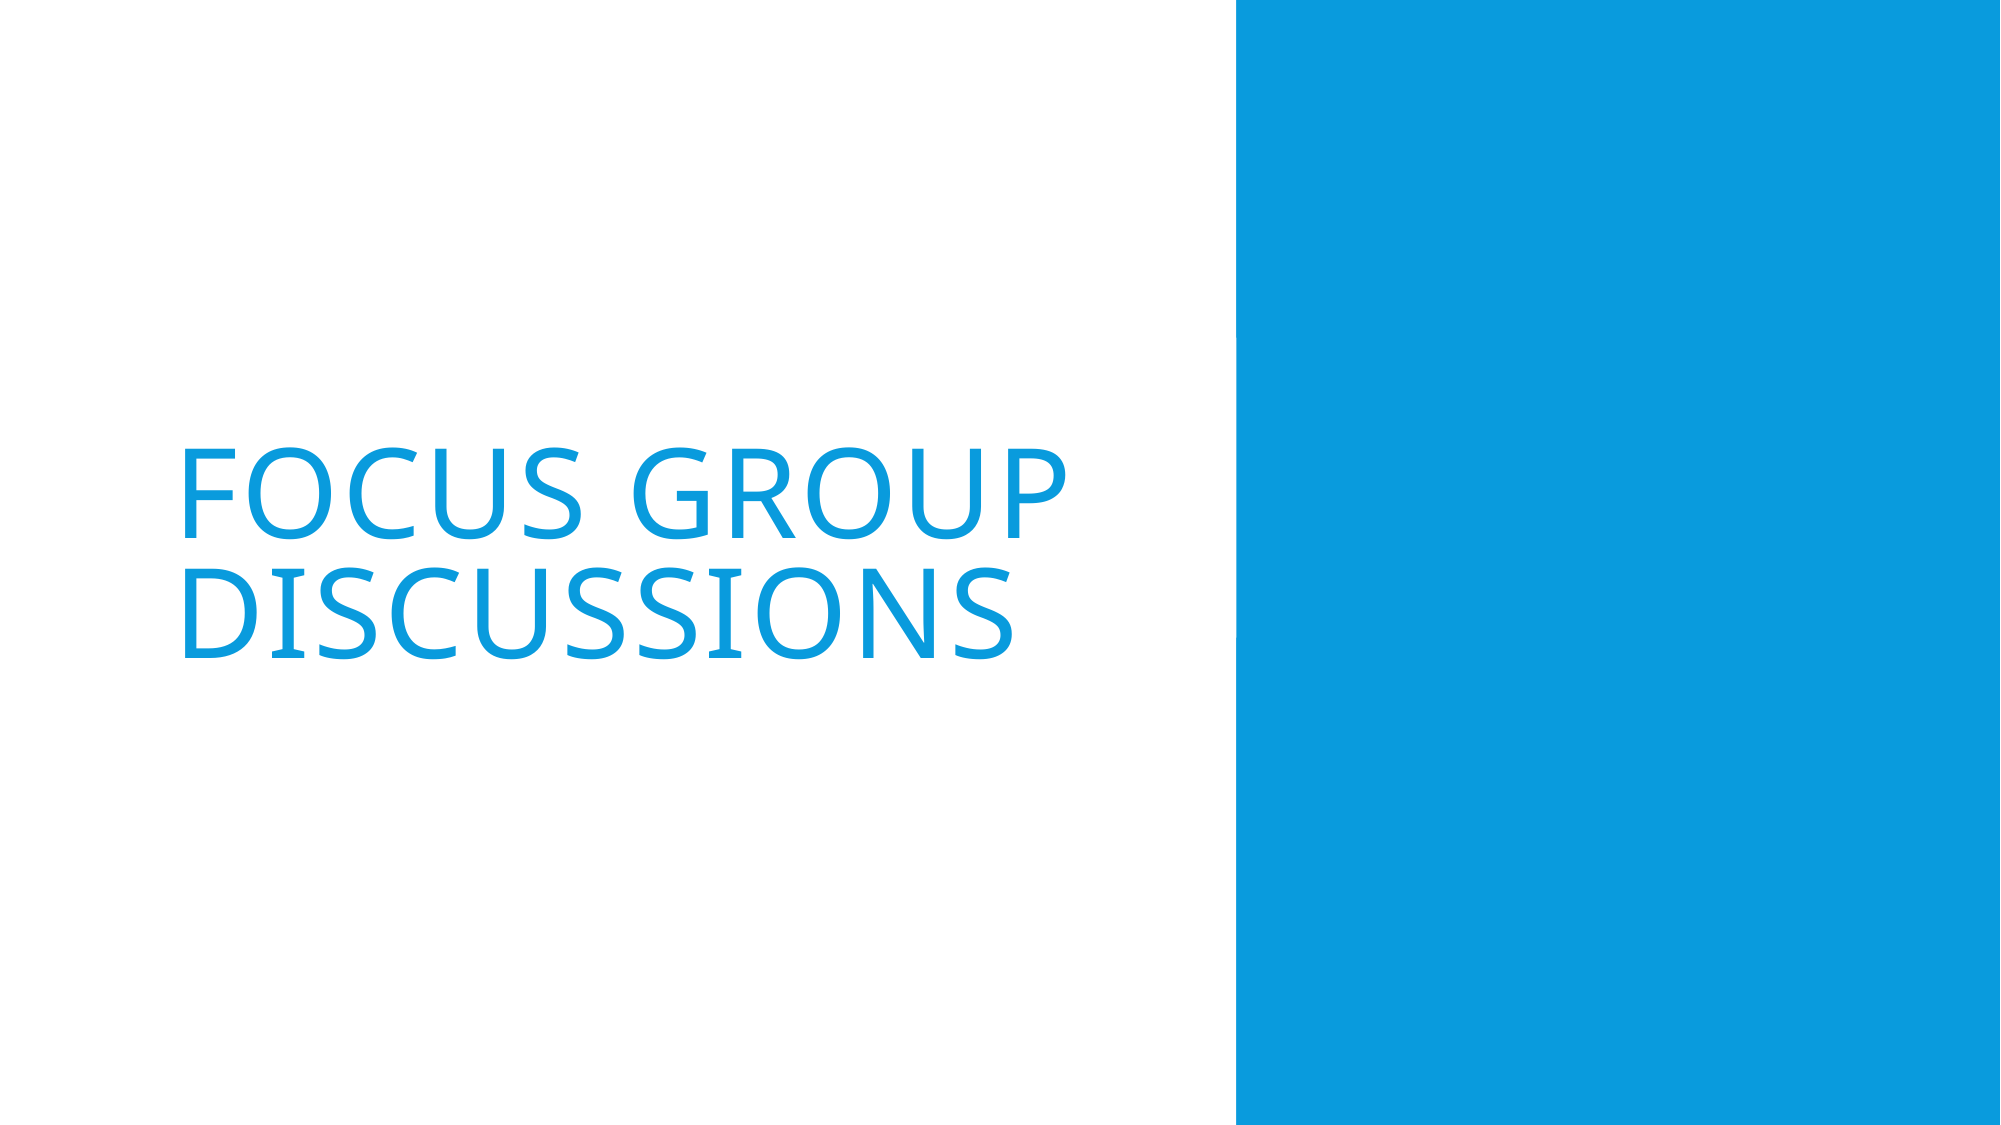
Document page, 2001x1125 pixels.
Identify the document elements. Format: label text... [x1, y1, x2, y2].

text_box [0, 0, 1235, 1125]
text_box [1235, 0, 2000, 1125]
title Focus group discussions [158, 105, 1131, 1020]
